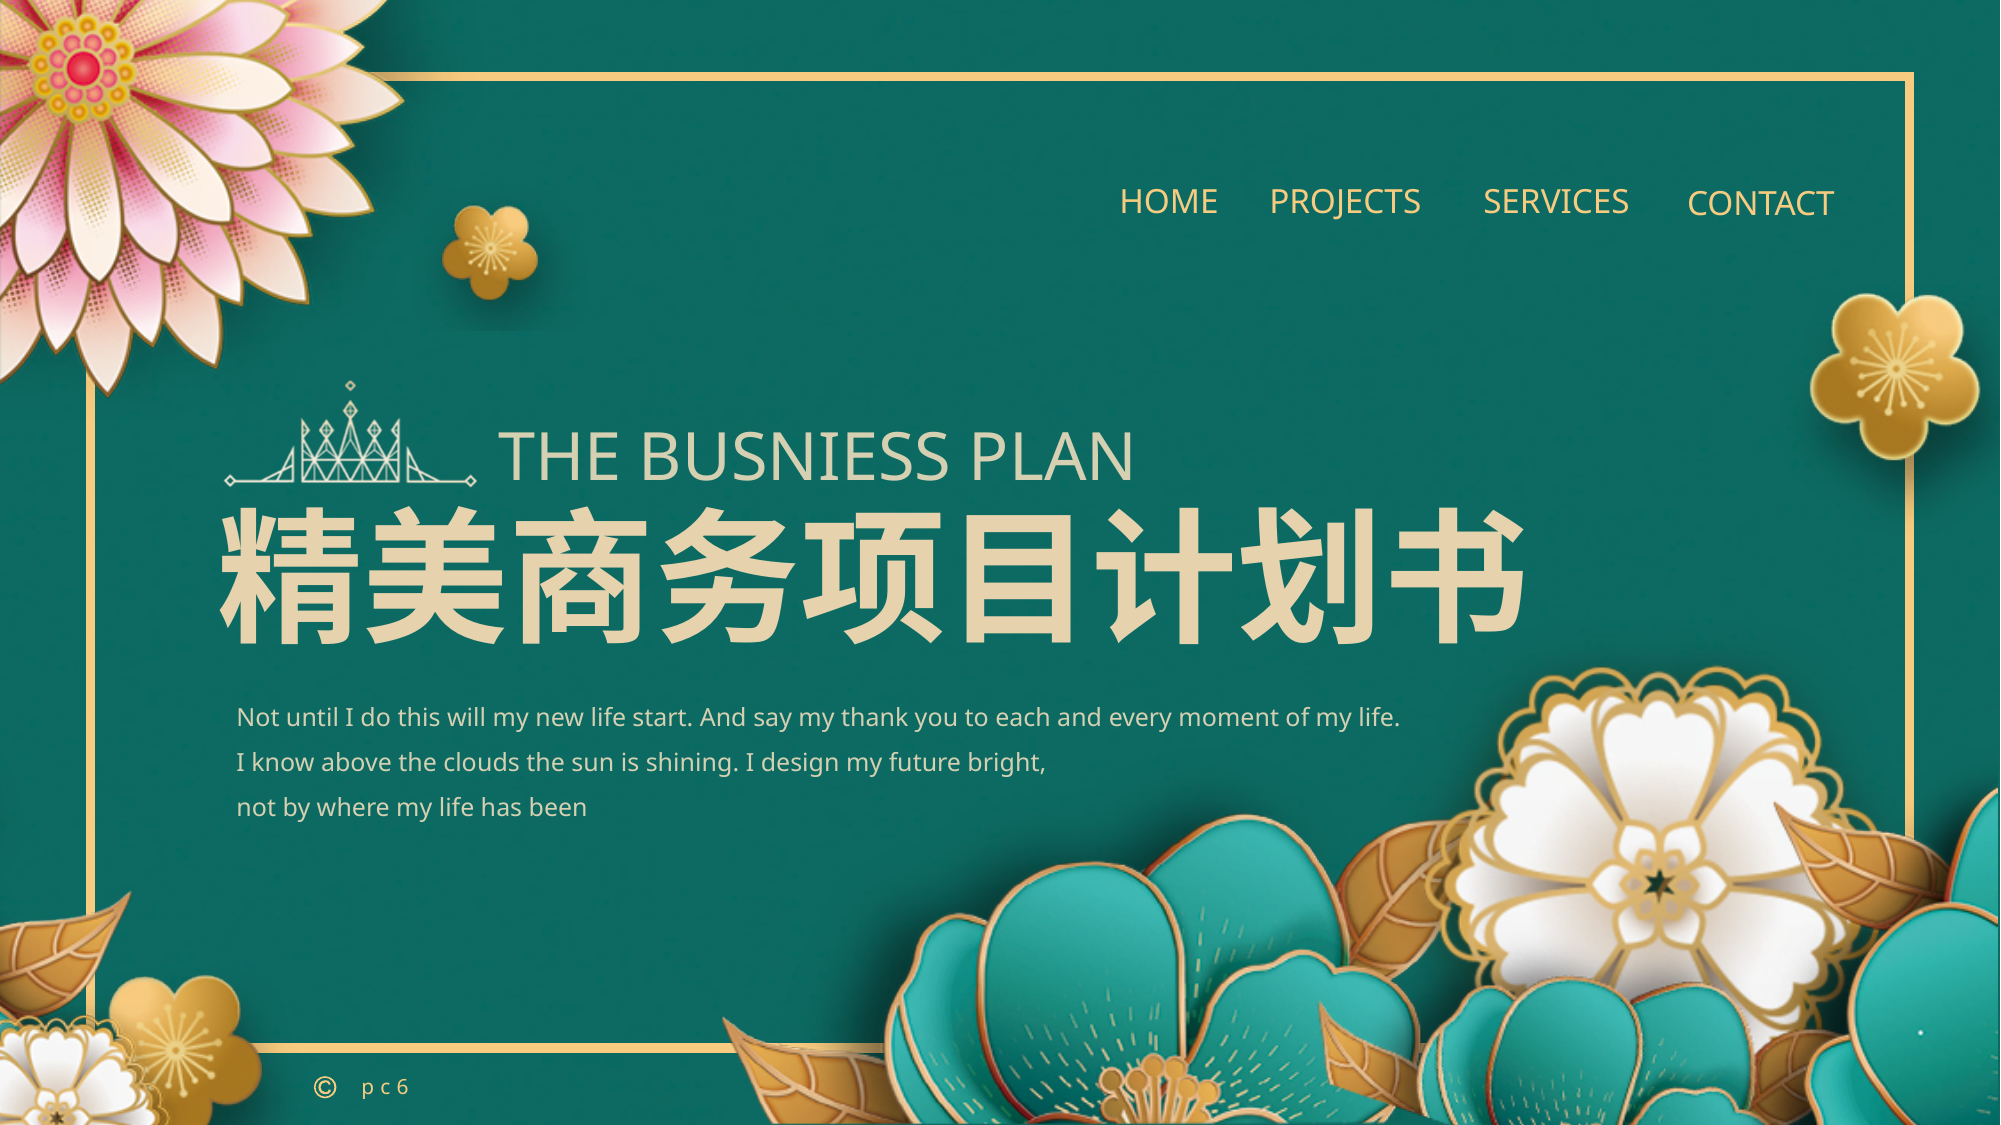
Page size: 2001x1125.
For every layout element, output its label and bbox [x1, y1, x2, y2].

text_box [202, 303, 1777, 831]
text_box [313, 1066, 428, 1107]
text_box [1099, 161, 1735, 231]
picture [0, 0, 2000, 1125]
